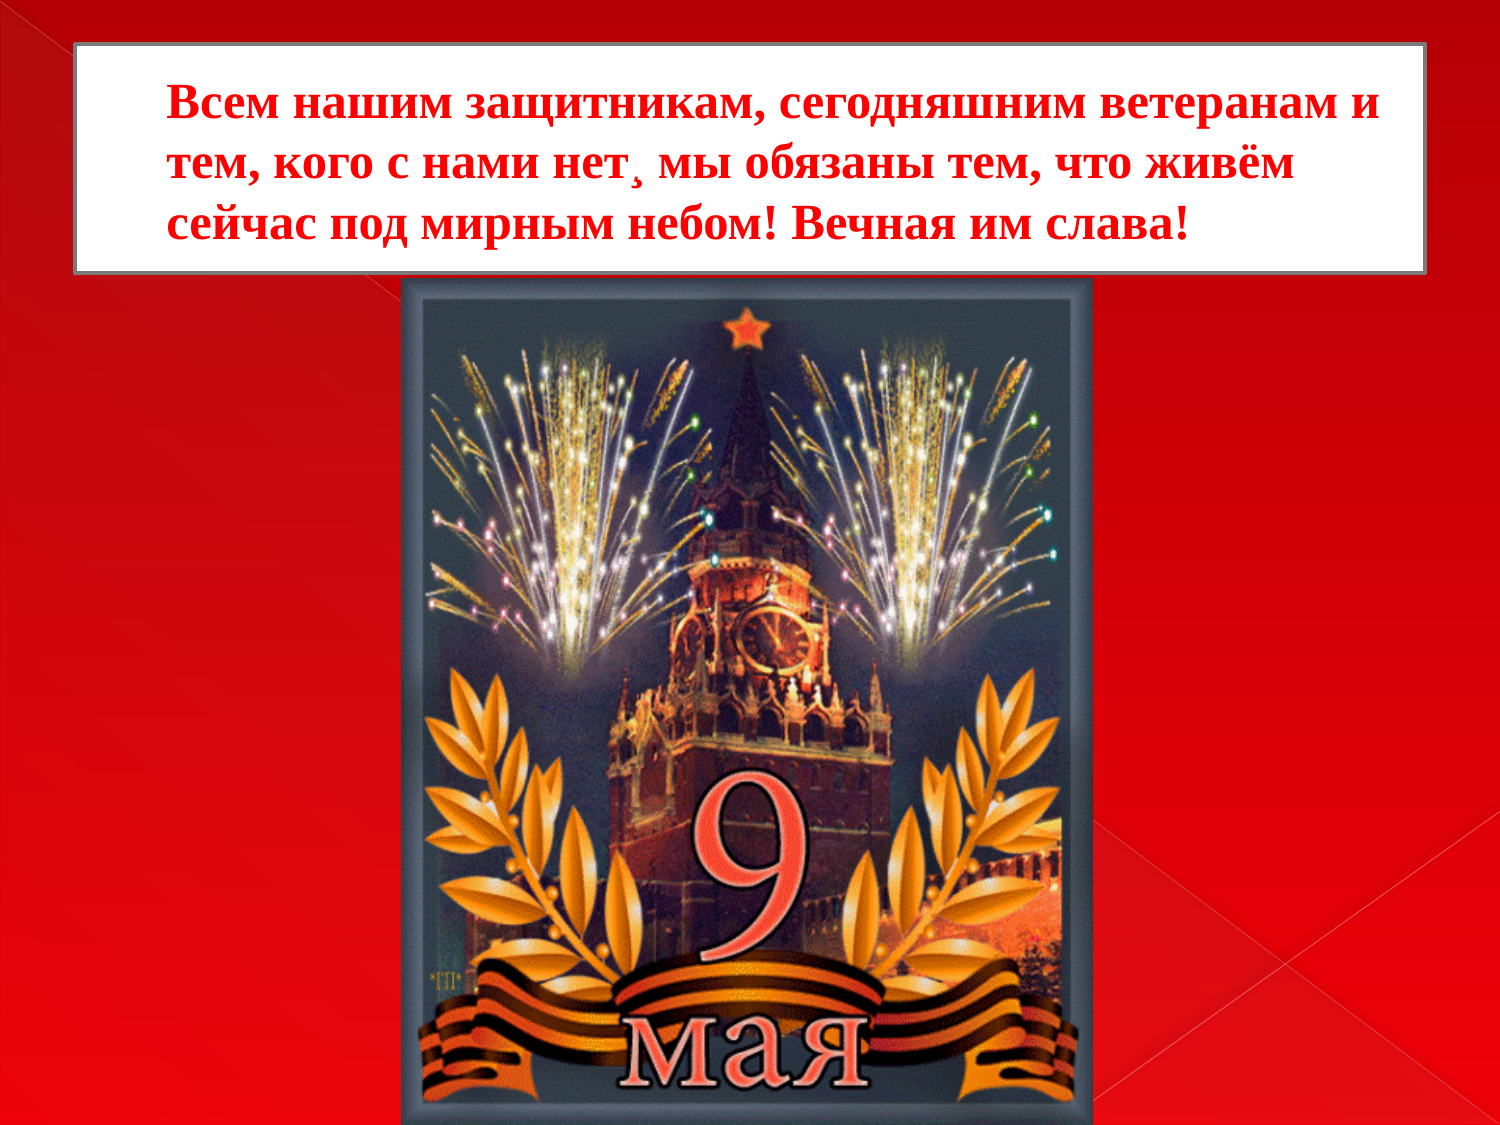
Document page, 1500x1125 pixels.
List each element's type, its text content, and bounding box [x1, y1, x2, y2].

picture [401, 278, 1093, 1125]
title Всем нашим защитникам, сегодняшним ветеранам и тем, кого с нами нет¸ мы обязаны тем, что живём сейчас под мирным небом! Вечная им слава! [73, 42, 1427, 275]
